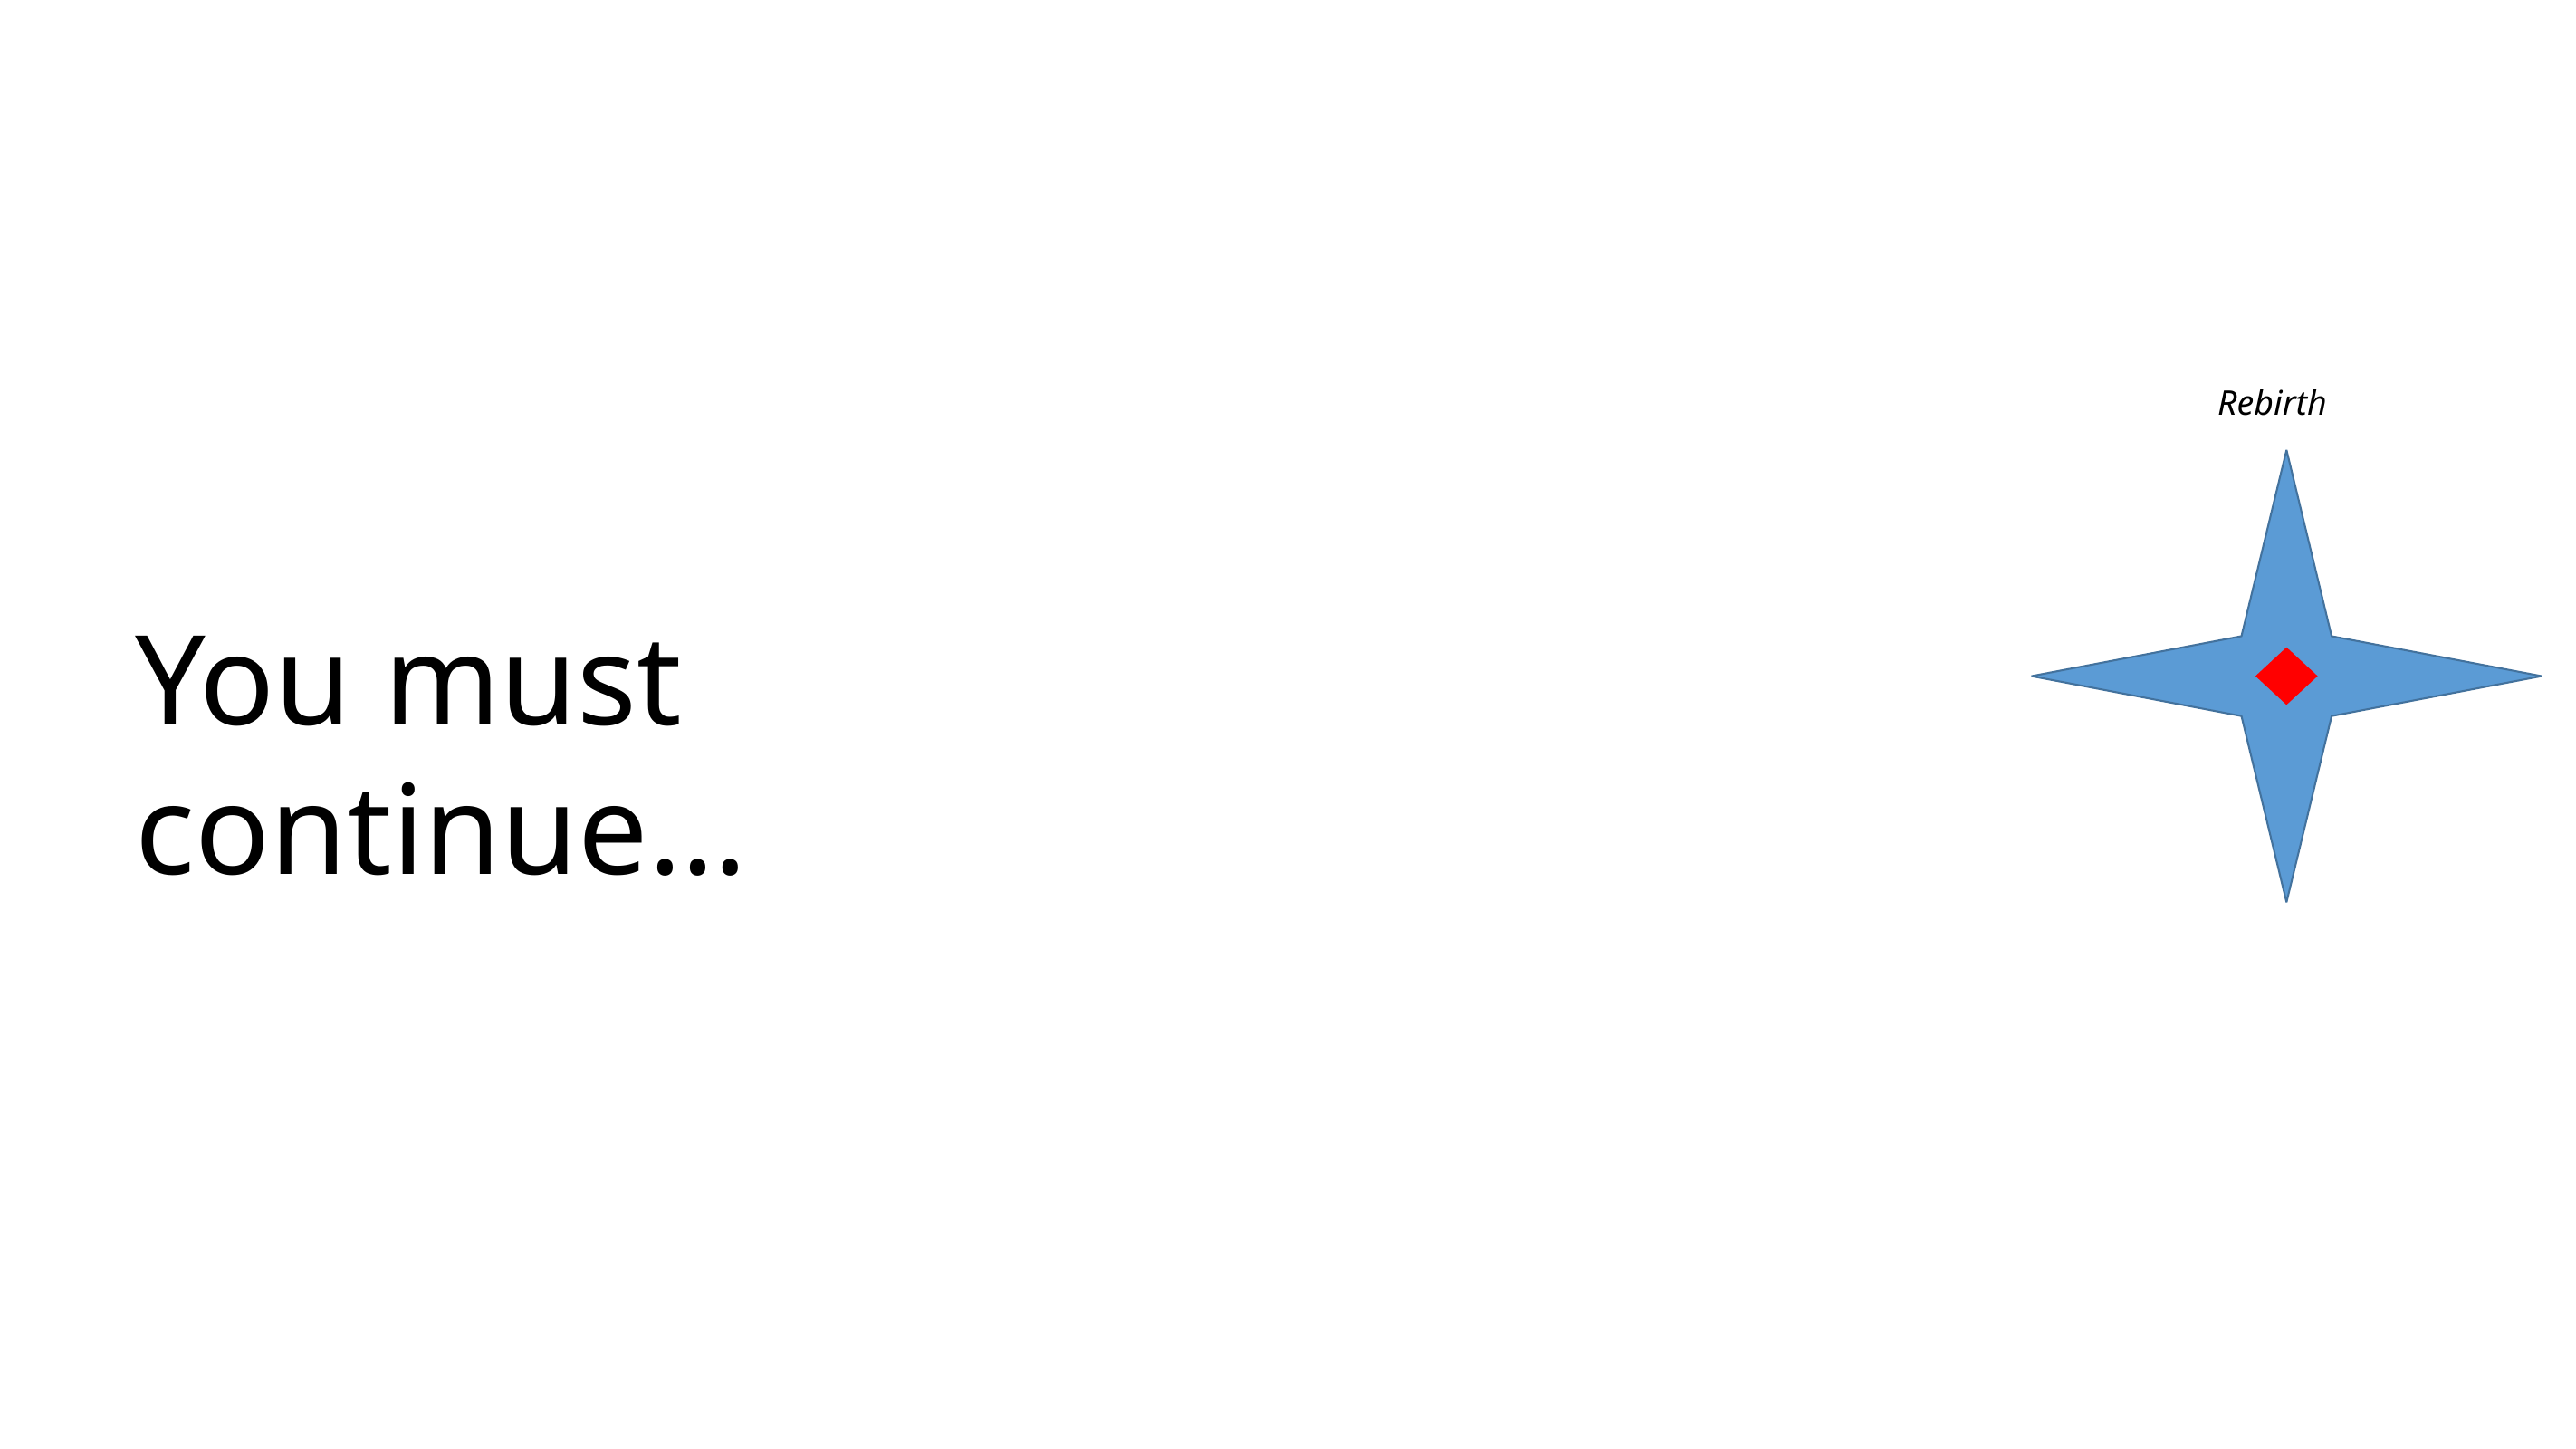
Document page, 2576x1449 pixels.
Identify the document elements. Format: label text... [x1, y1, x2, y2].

text_box [2031, 449, 2542, 903]
text_box [2254, 646, 2320, 706]
text_box You must continue… [122, 593, 1176, 907]
text_box Rebirth [2204, 374, 2373, 429]
